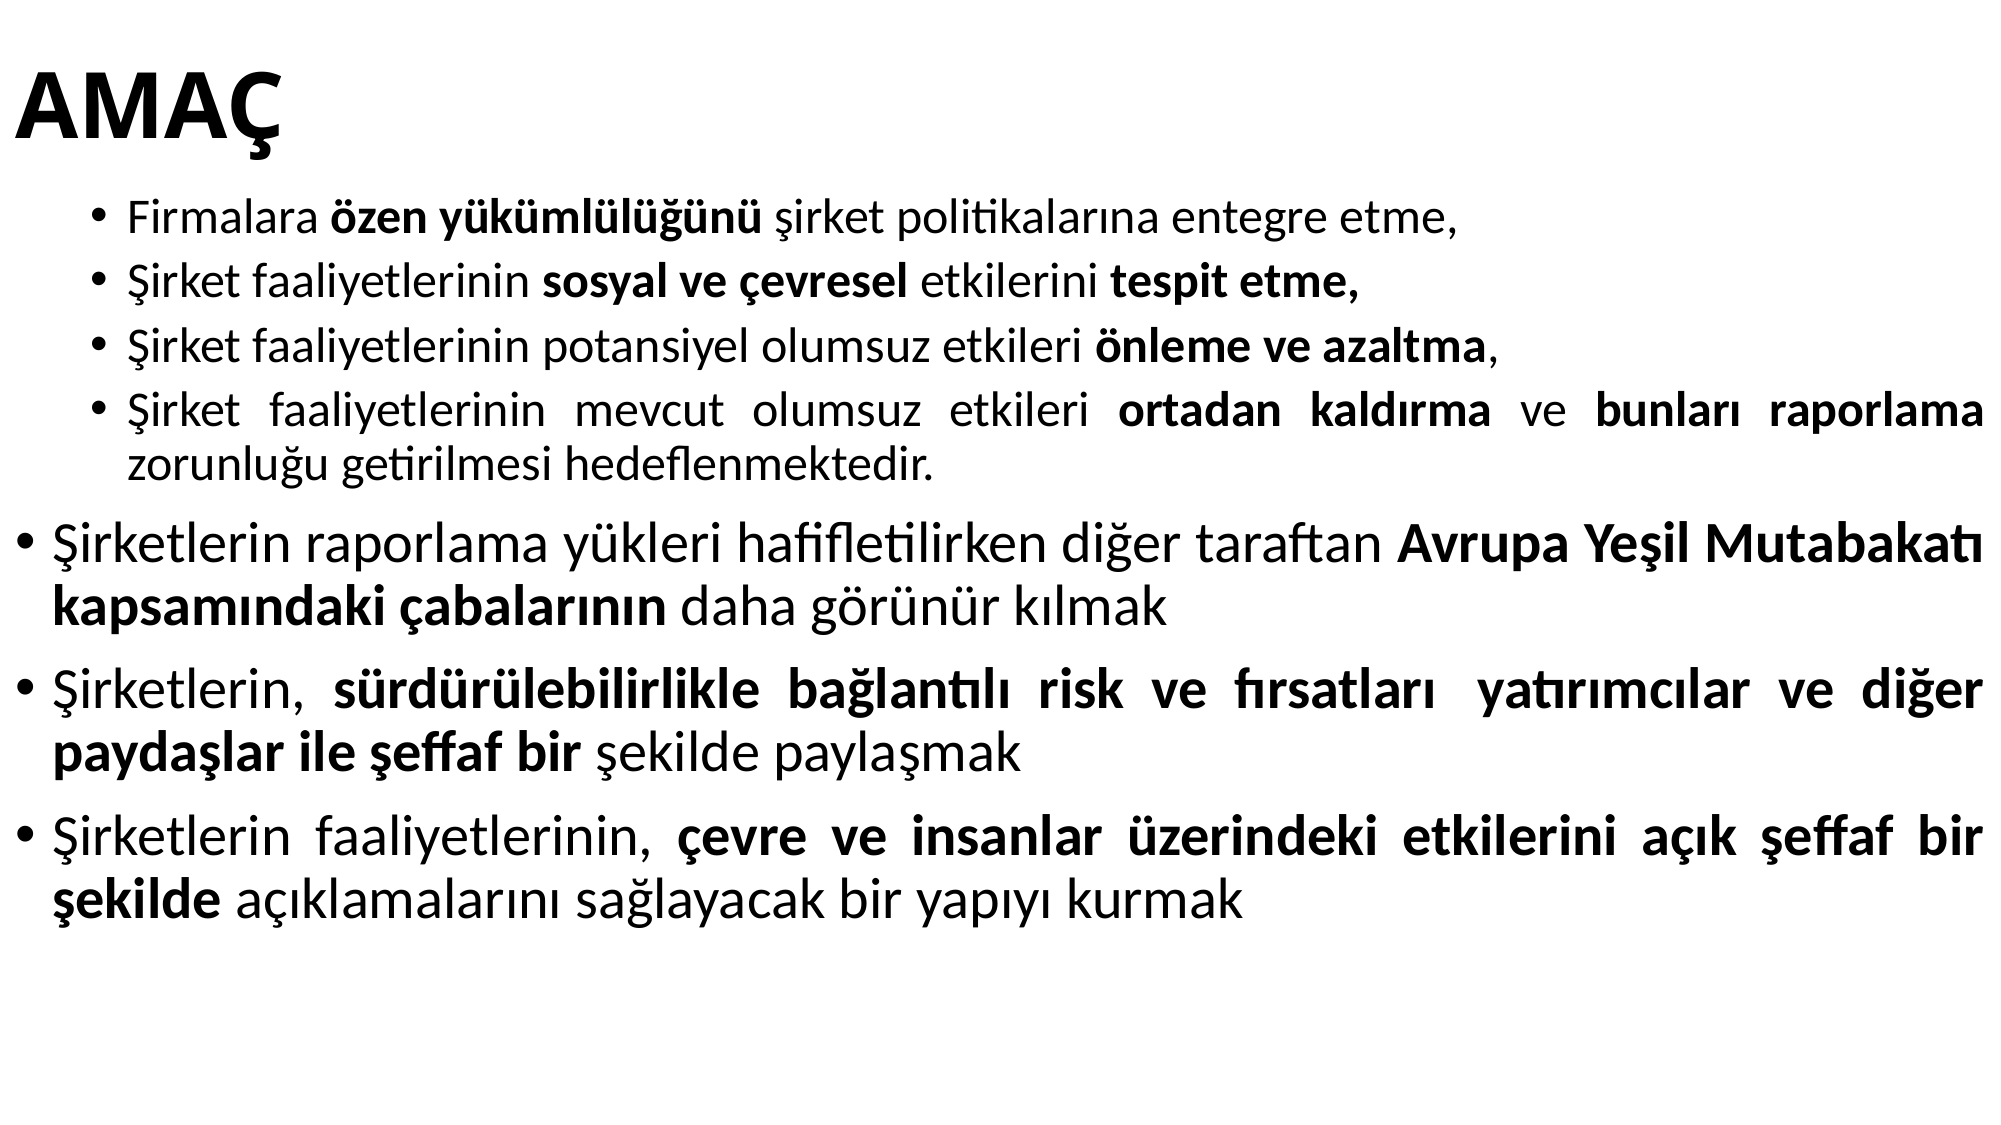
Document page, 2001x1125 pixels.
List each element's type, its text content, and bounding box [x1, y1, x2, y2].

list Firmalara özen yükümlülüğünü şirket politikalarına entegre etme, Şirket faaliyetlerinin sosyal ve çevresel etkilerini tespit etme, Şirket faaliyetlerinin potansiyel olumsuz etkileri önleme ve azaltma, Şirket faaliyetlerinin mevcut olumsuz etkileri ortadan kaldırma ve bunları raporlama zorunluğu getirilmesi hedeflenmektedir. Şirketlerin raporlama yükleri hafifletilirken diğer taraftan Avrupa Yeşil Mutabakatı kapsamındaki çabalarının daha görünür kılmak Şirketlerin, sürdürülebilirlikle bağlantılı risk ve fırsatları yatırımcılar ve diğer paydaşlar ile şeffaf bir şekilde paylaşmak Şirketlerin faaliyetlerinin, çevre ve insanlar üzerindeki etkilerini açık şeffaf bir şekilde açıklamalarını sağlayacak bir yapıyı kurmak [0, 182, 2000, 1125]
title AMAÇ [0, 0, 1725, 182]
